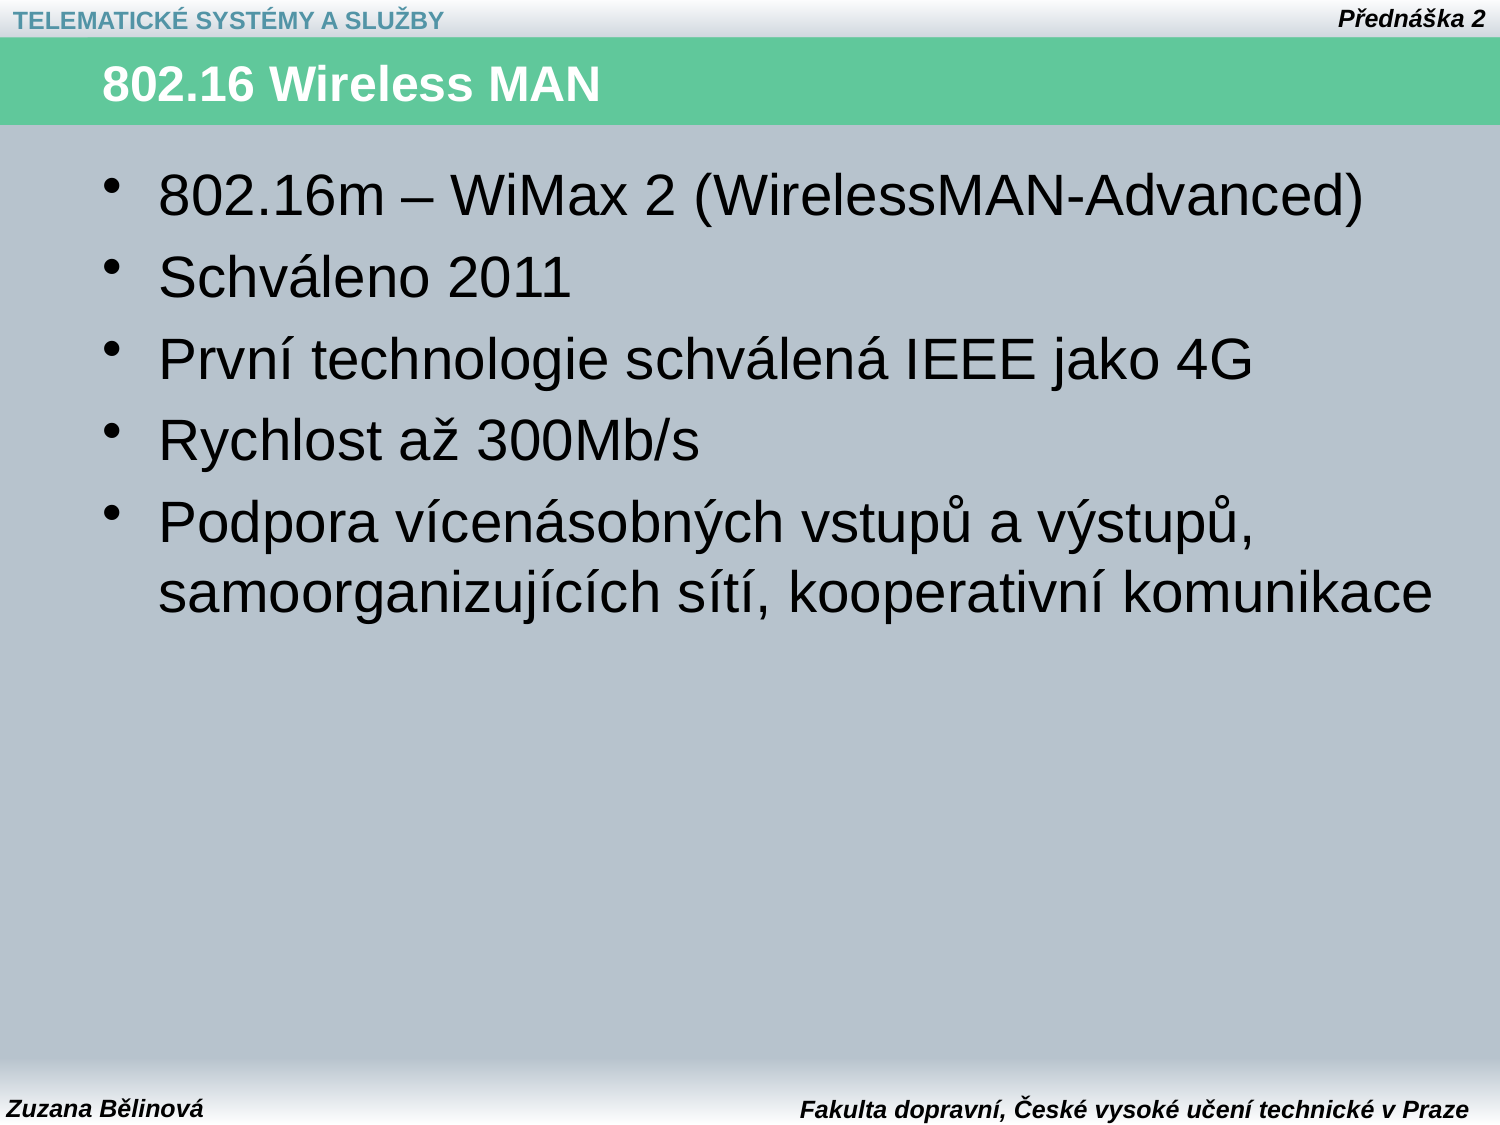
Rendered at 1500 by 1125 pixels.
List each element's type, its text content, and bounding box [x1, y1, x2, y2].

title 802.16 Wireless MAN [87, 37, 1500, 126]
list 802.16m – WiMax 2 (WirelessMAN-Advanced) Schváleno 2011 První technologie schválená IEEE jako 4G Rychlost až 300Mb/s Podpora vícenásobných vstupů a výstupů, samoorganizujících sítí, kooperativní komunikace [87, 149, 1460, 1059]
